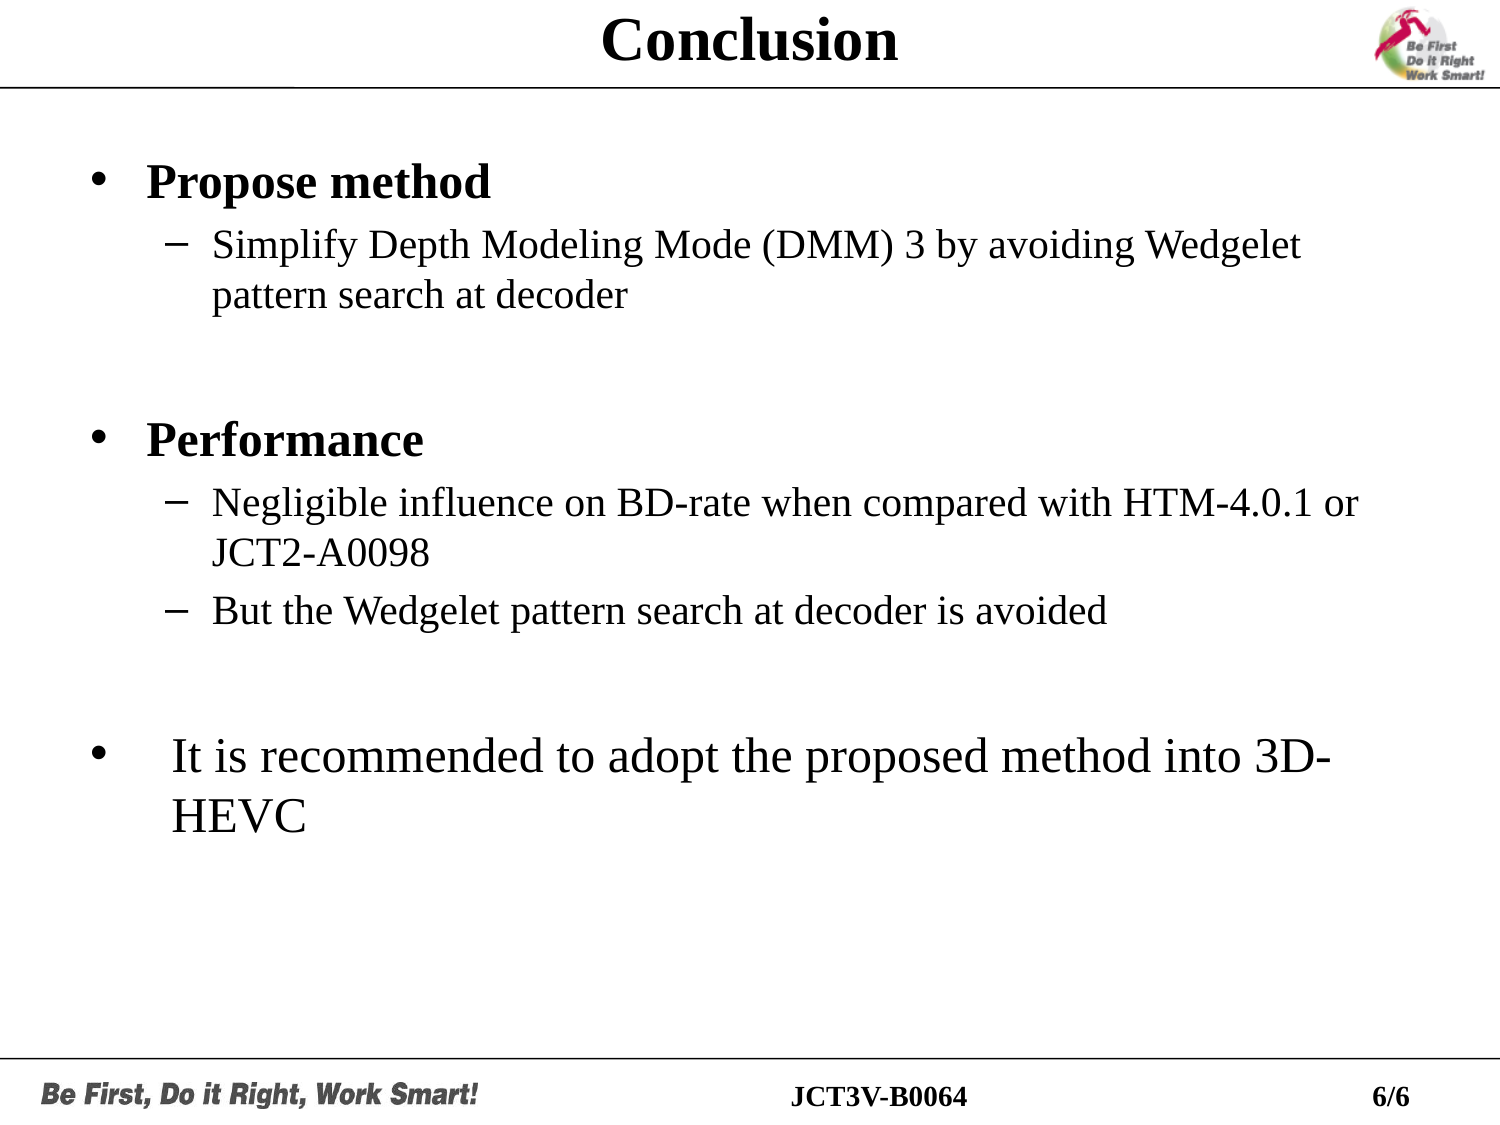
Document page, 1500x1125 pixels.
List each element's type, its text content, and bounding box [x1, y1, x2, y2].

list Propose method Simplify Depth Modeling Mode (DMM) 3 by avoiding Wedgelet pattern search at decoder Performance Negligible influence on BD-rate when compared with HTM-4.0.1 or JCT2-A0098 But the Wedgelet pattern search at decoder is avoided It is recommended to adopt the proposed method into 3D-HEVC [74, 140, 1426, 1032]
slide_number 6/6 [1074, 1065, 1425, 1125]
title Conclusion [74, 0, 1426, 130]
picture [1426, 5, 1489, 83]
picture [41, 1082, 478, 1109]
text_box JCT3V-B0064 [632, 1065, 983, 1125]
